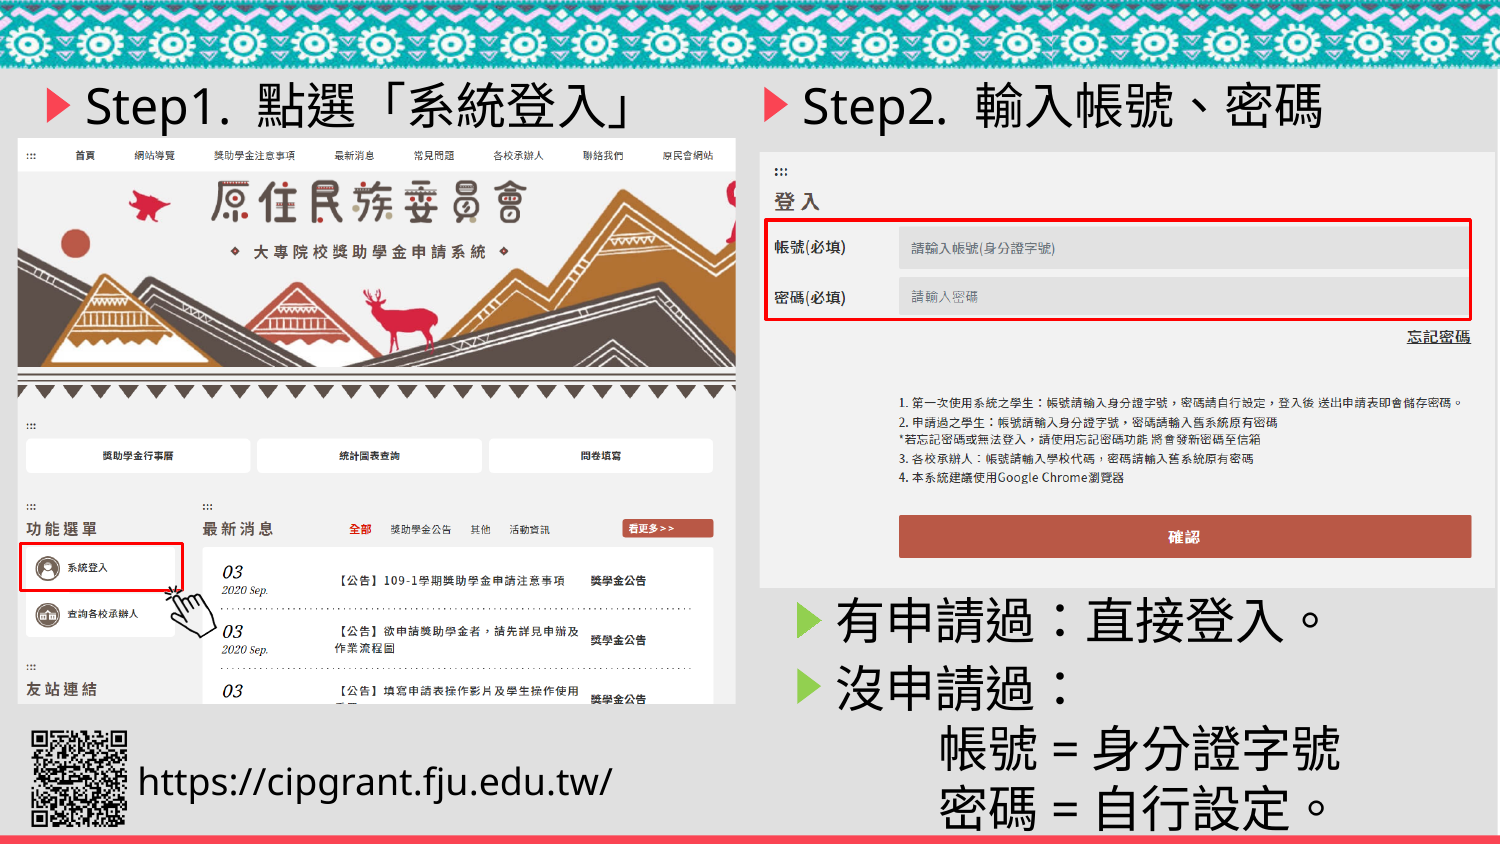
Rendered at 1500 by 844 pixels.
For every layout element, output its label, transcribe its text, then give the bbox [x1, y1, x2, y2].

text_box [764, 86, 788, 123]
picture [759, 151, 1496, 588]
text_box Step2. 輸入帳號、密碼 [787, 77, 1453, 142]
text_box 有申請過：直接登入。 [821, 589, 1500, 650]
text_box [797, 668, 822, 704]
text_box [0, 76, 1498, 835]
picture [17, 138, 736, 705]
text_box [46, 87, 71, 123]
text_box Step1. 點選「系統登入」 [70, 77, 736, 137]
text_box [0, 0, 1500, 69]
text_box [0, 835, 821, 844]
text_box 沒申請過： 帳號=身分證字號 密碼=自行設定。 [821, 650, 1500, 844]
text_box https://cipgrant.fju.edu.tw/ [133, 751, 629, 811]
text_box [797, 602, 822, 638]
picture [29, 728, 129, 829]
